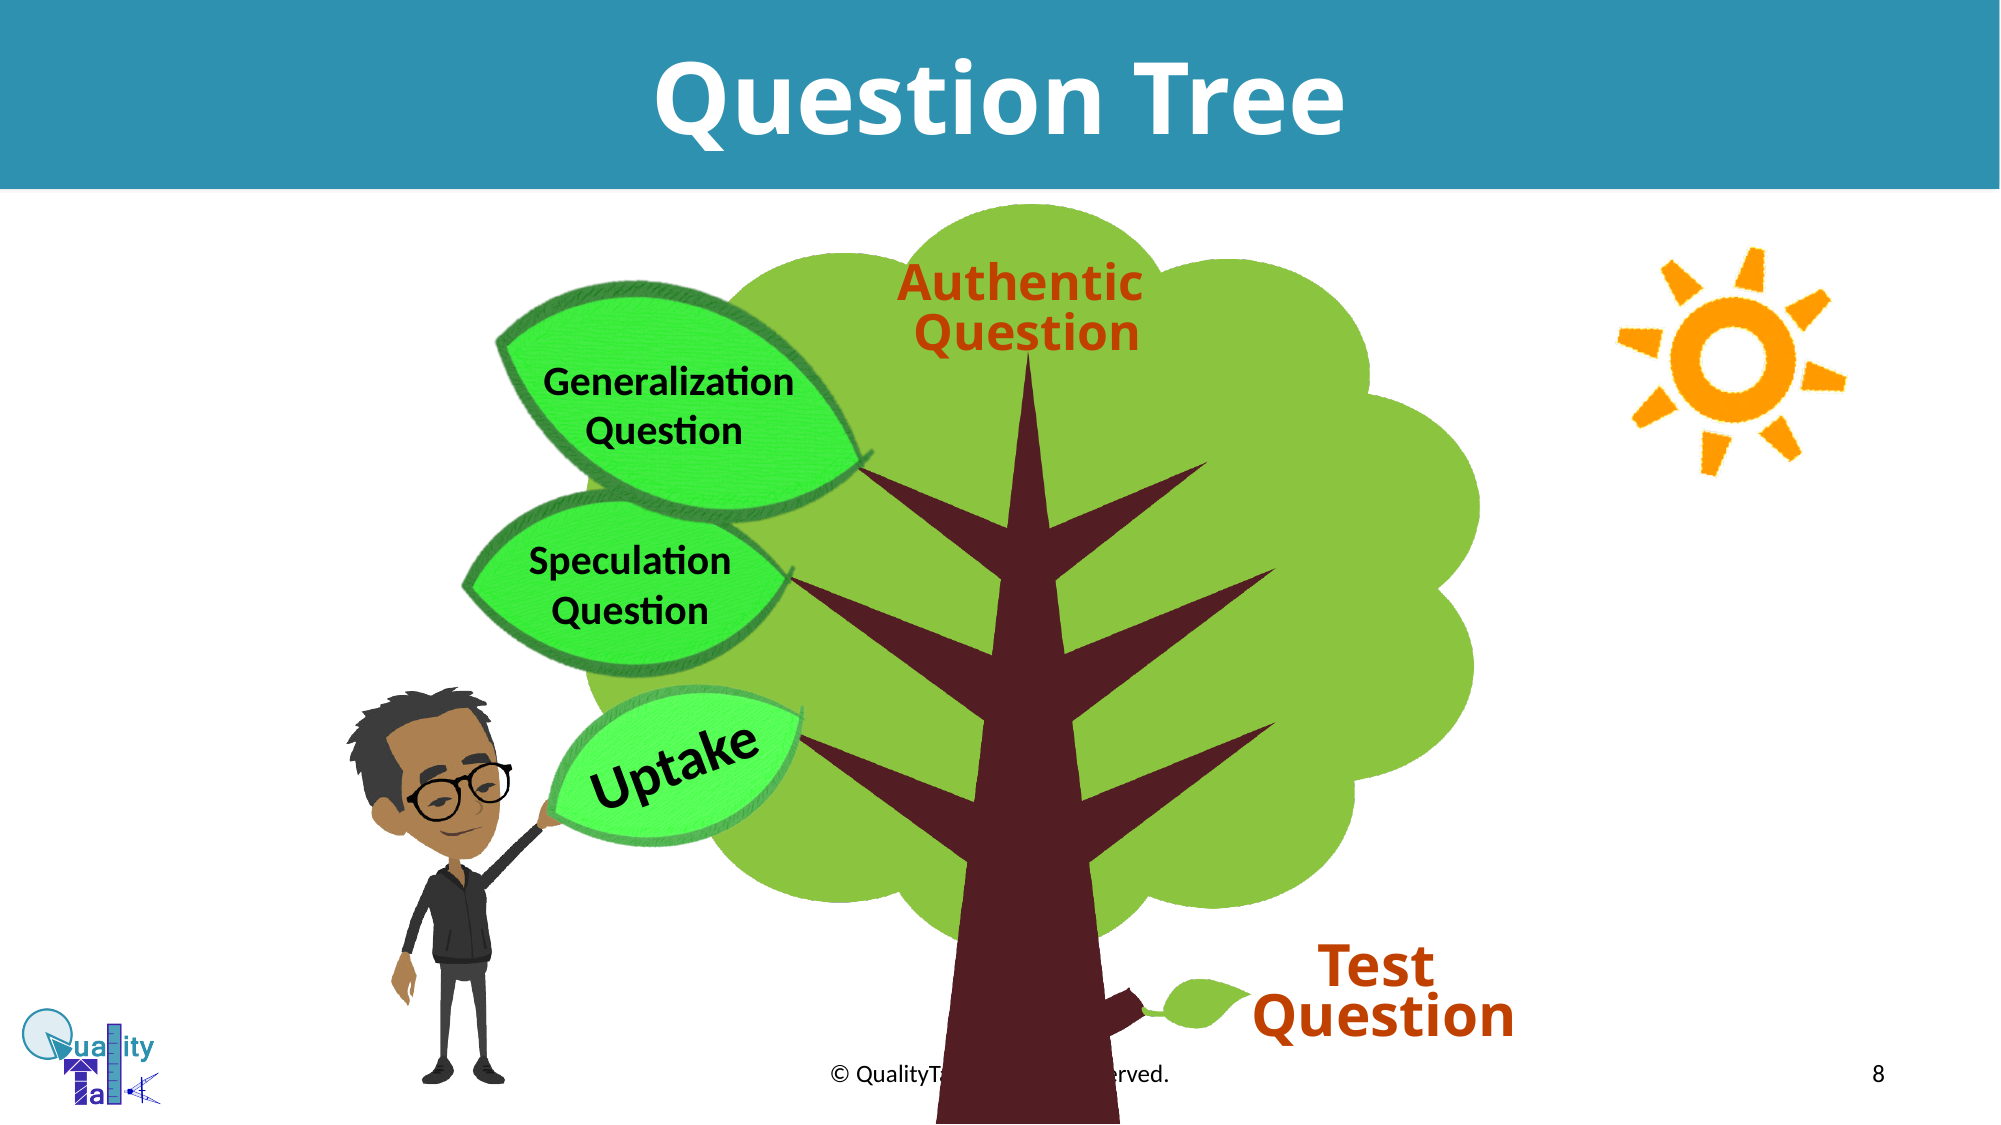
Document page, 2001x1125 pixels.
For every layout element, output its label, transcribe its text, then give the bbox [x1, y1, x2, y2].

picture [0, 994, 217, 1125]
slide_number 8 [1611, 1042, 1900, 1103]
text_box Question Tree [0, 0, 2000, 191]
picture [325, 145, 1873, 1125]
